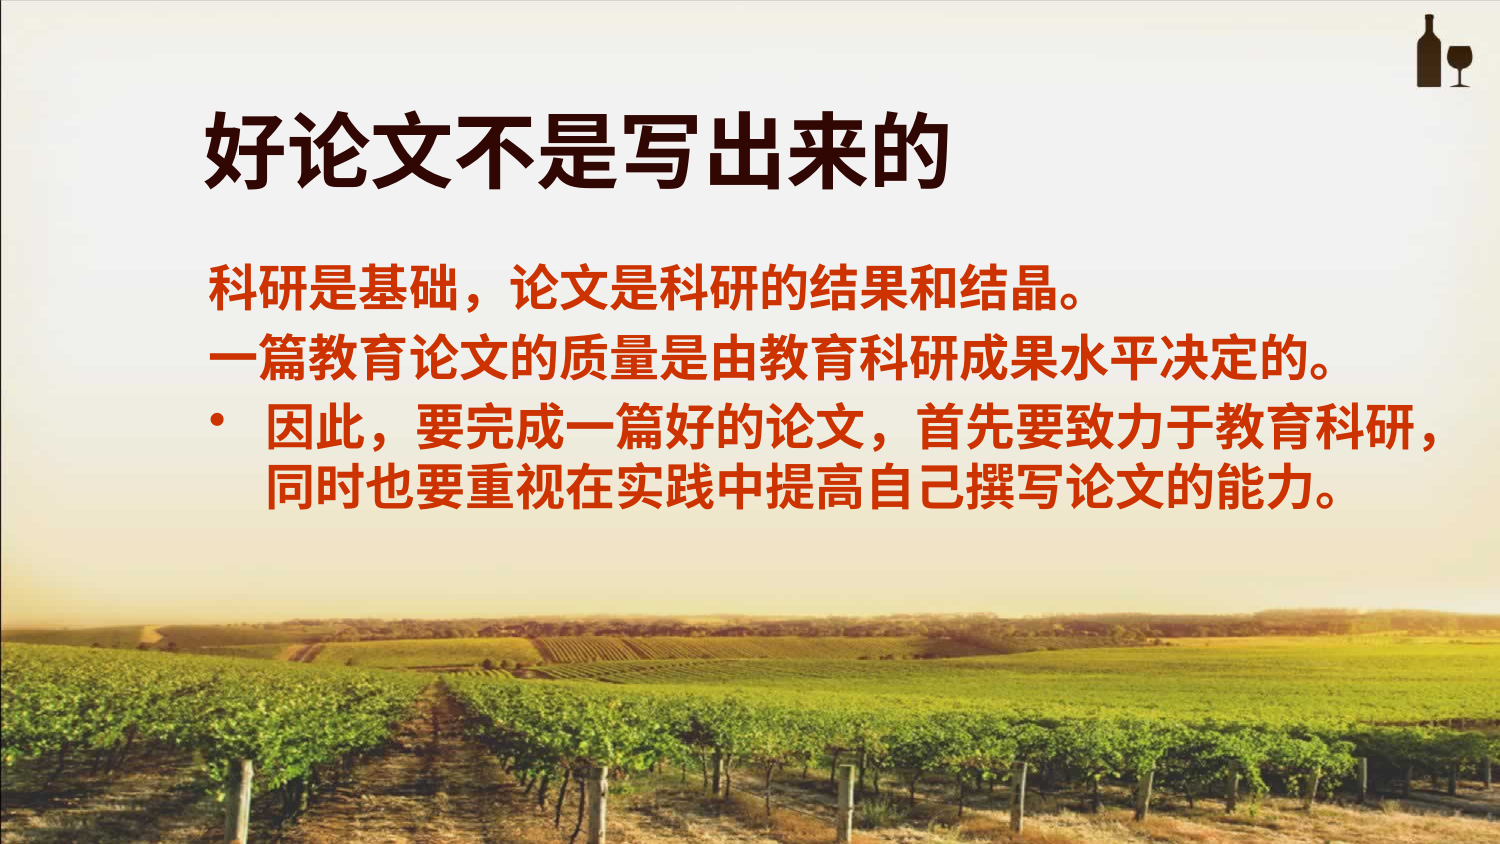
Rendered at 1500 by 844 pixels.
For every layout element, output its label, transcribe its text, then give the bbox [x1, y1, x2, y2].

list 科研是基础，论文是科研的结果和结晶。 一篇教育论文的质量是由教育科研成果水平决定的。 因此，要完成一篇好的论文，首先要致力于教育科研，同时也要重视在实践中提高自己撰写论文的能力。 [193, 248, 1470, 755]
title 好论文不是写出来的 [188, 26, 1468, 207]
picture [0, 0, 1500, 844]
